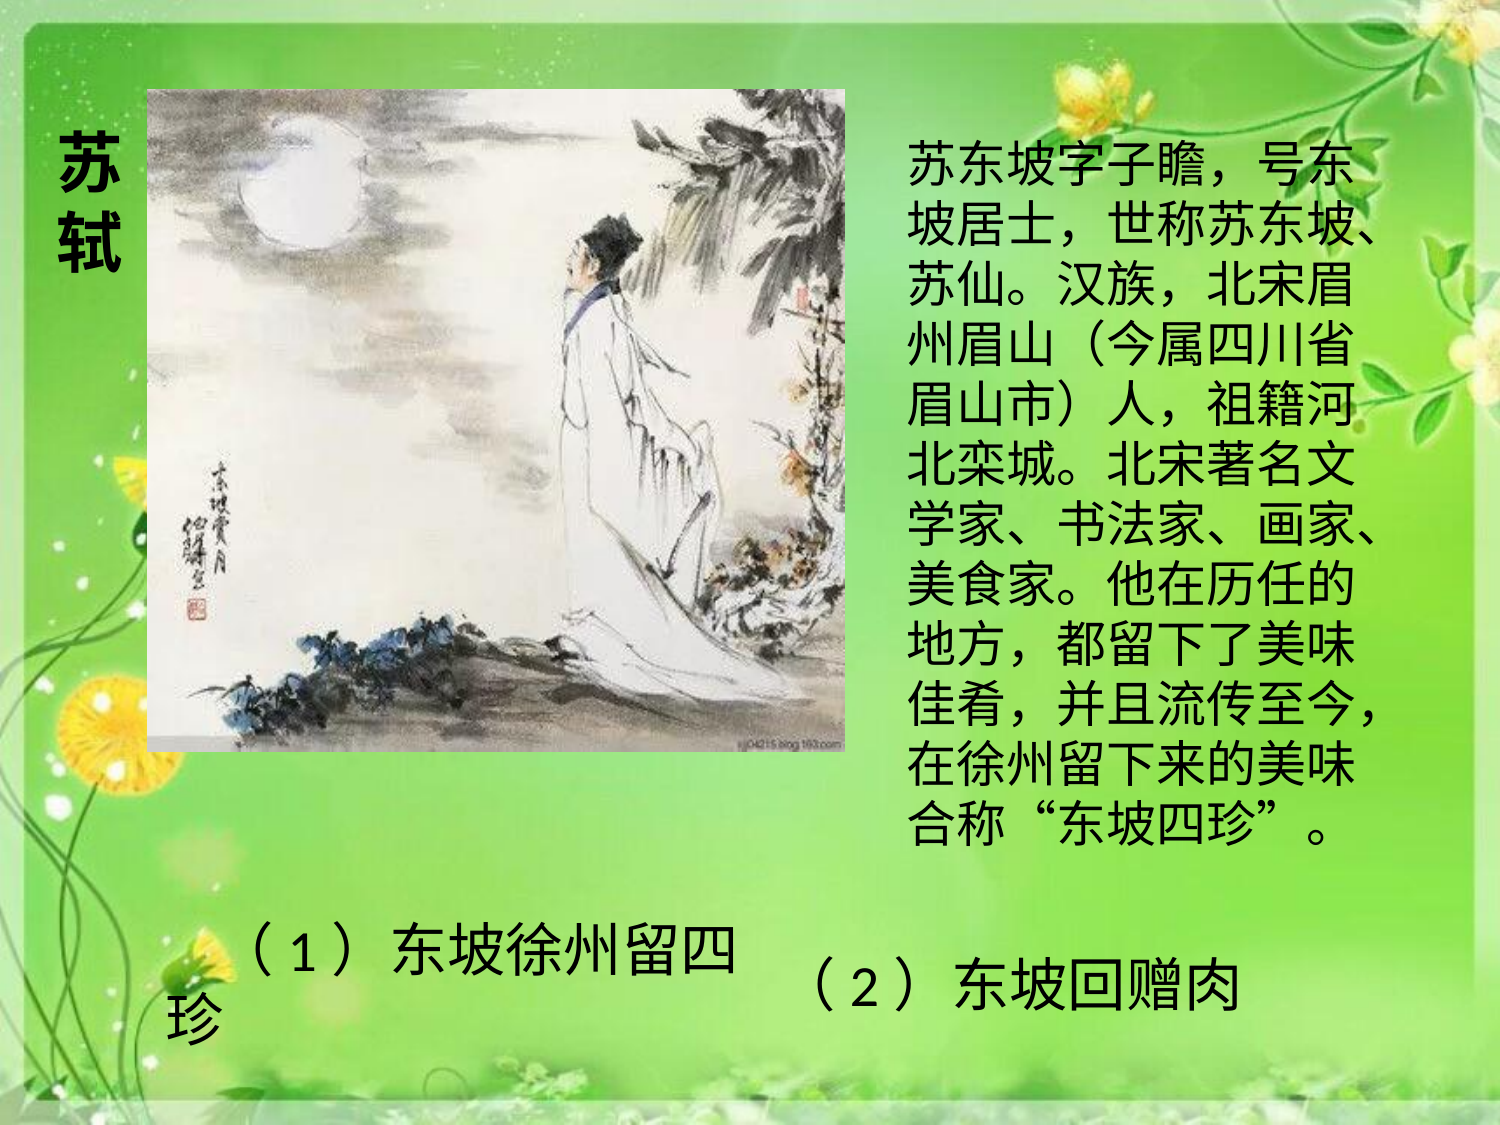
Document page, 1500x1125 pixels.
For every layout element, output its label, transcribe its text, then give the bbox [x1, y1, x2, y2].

text_box 苏 轼 [41, 113, 139, 289]
text_box 苏东坡字子瞻，号东坡居士，世称苏东坡、苏仙。汉族，北宋眉州眉山（今属四川省眉山市）人，祖籍河北栾城。北宋著名文学家、书法家、画家、美食家。他在历任的地方，都留下了美味佳肴，并且流传至今，在徐州留下来的美味合称“东坡四珍”。 [891, 125, 1385, 861]
text_box （1）东坡徐州留四珍 [150, 940, 762, 1026]
picture [0, 0, 1500, 1125]
text_box （2）东坡回赠肉 [762, 940, 1258, 1026]
